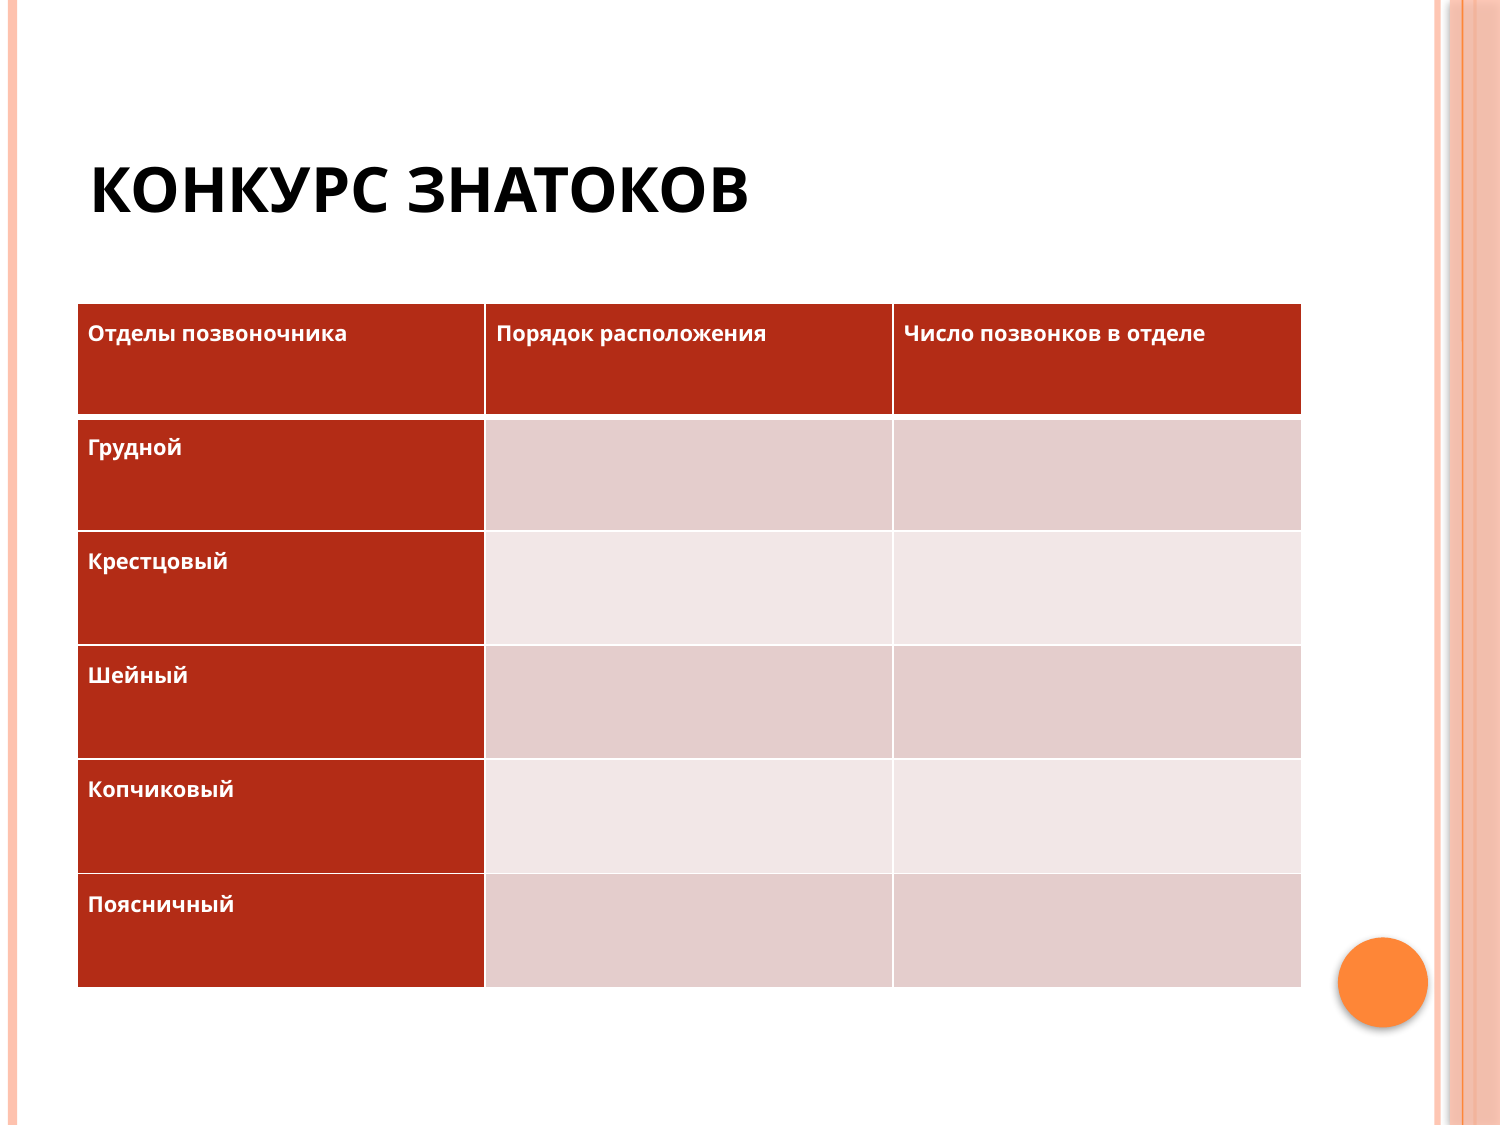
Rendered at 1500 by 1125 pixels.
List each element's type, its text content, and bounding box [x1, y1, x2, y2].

table_cell Копчиковый [78, 760, 484, 873]
table_cell [894, 646, 1301, 758]
table_cell Шейный [78, 646, 484, 758]
table_header Число позвонков в отделе [894, 304, 1301, 414]
table_cell [486, 760, 892, 873]
table_header Порядок расположения [486, 304, 892, 414]
table_cell Крестцовый [78, 532, 484, 644]
title Конкурс знатоков [75, 45, 1300, 233]
table_cell [894, 420, 1301, 530]
table_cell [486, 420, 892, 530]
table_cell Поясничный [78, 874, 484, 987]
table_cell [894, 532, 1301, 644]
table_cell [486, 874, 892, 987]
table_cell [486, 532, 892, 644]
table_header Отделы позвоночника [78, 304, 484, 414]
table_cell Грудной [78, 420, 484, 530]
table_cell [894, 874, 1301, 987]
table_cell [894, 760, 1301, 873]
table_cell [486, 646, 892, 758]
